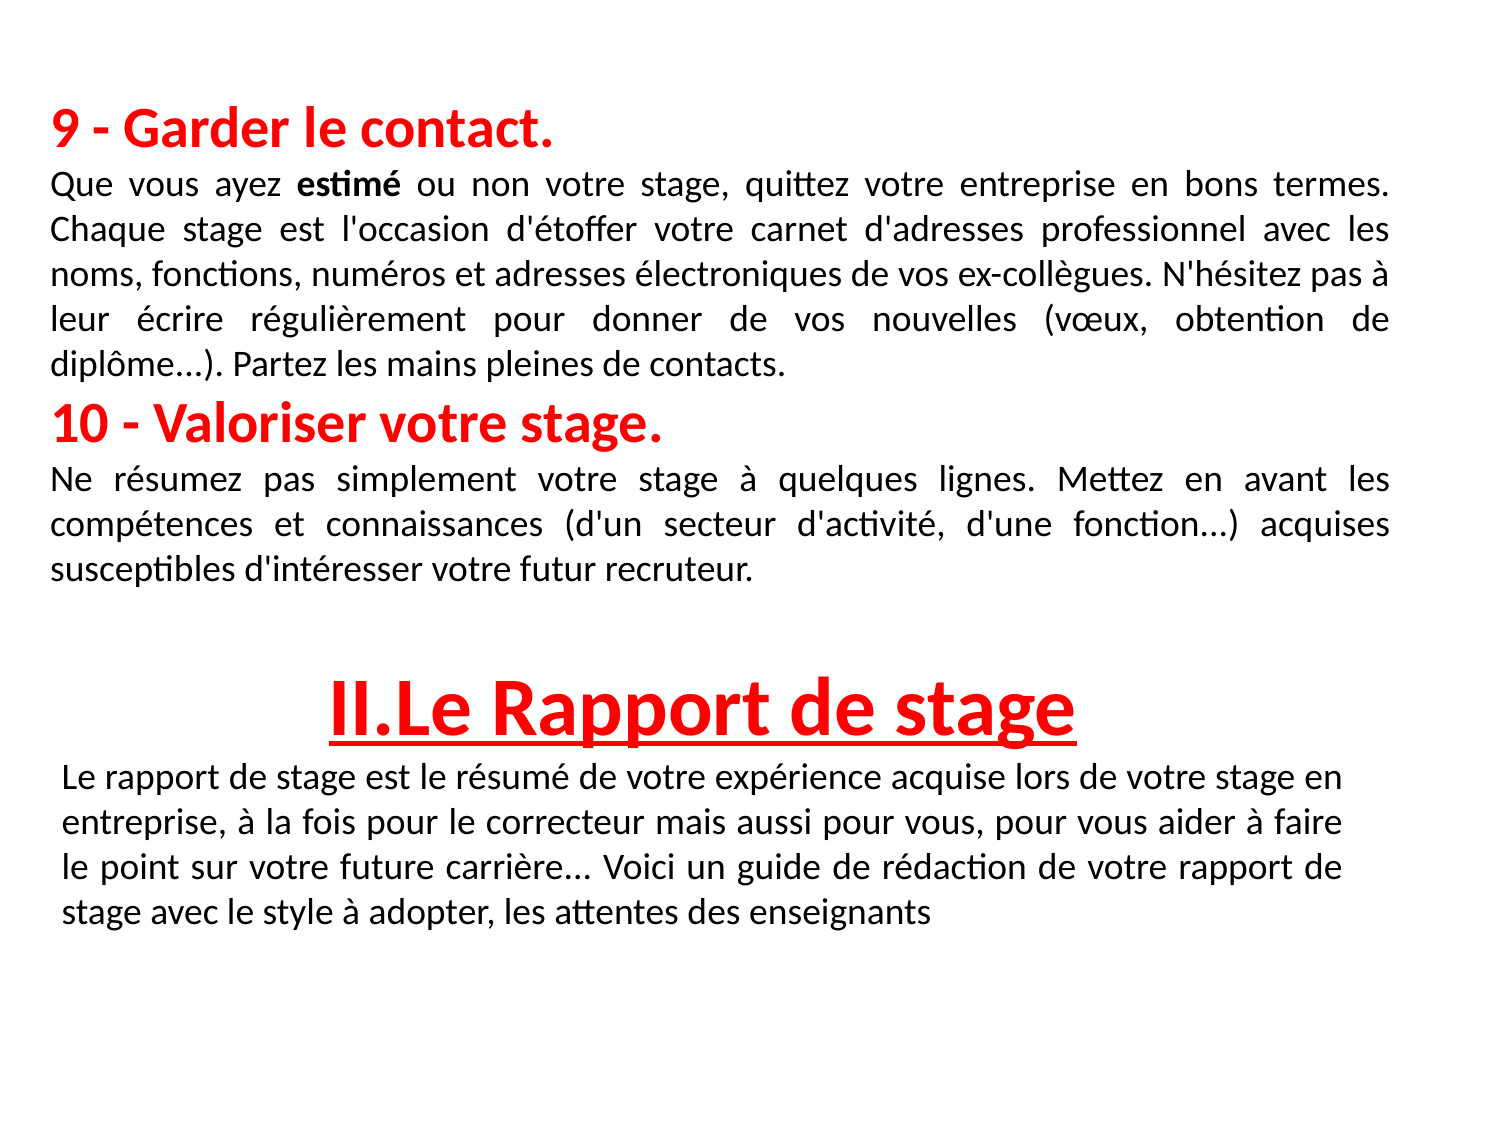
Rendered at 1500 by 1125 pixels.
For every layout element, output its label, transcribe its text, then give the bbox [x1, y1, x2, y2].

text_box 9 - Garder le contact. Que vous ayez estimé ou non votre stage, quittez votre entreprise en bons termes. Chaque stage est l'occasion d'étoffer votre carnet d'adresses professionnel avec les noms, fonctions, numéros et adresses électroniques de vos ex-collègues. N'hésitez pas à leur écrire régulièrement pour donner de vos nouvelles (vœux, obtention de diplôme...). Partez les mains pleines de contacts. 10 - Valoriser votre stage. Ne résumez pas simplement votre stage à quelques lignes. Mettez en avant les compétences et connaissances (d'un secteur d'activité, d'une fonction...) acquises susceptibles d'intéresser votre futur recruteur. [35, 81, 1407, 642]
text_box II.Le Rapport de stage Le rapport de stage est le résumé de votre expérience acquise lors de votre stage en entreprise, à la fois pour le correcteur mais aussi pour vous, pour vous aider à faire le point sur votre future carrière... Voici un guide de rédaction de votre rapport de stage avec le style à adopter, les attentes des enseignants [46, 644, 1360, 985]
